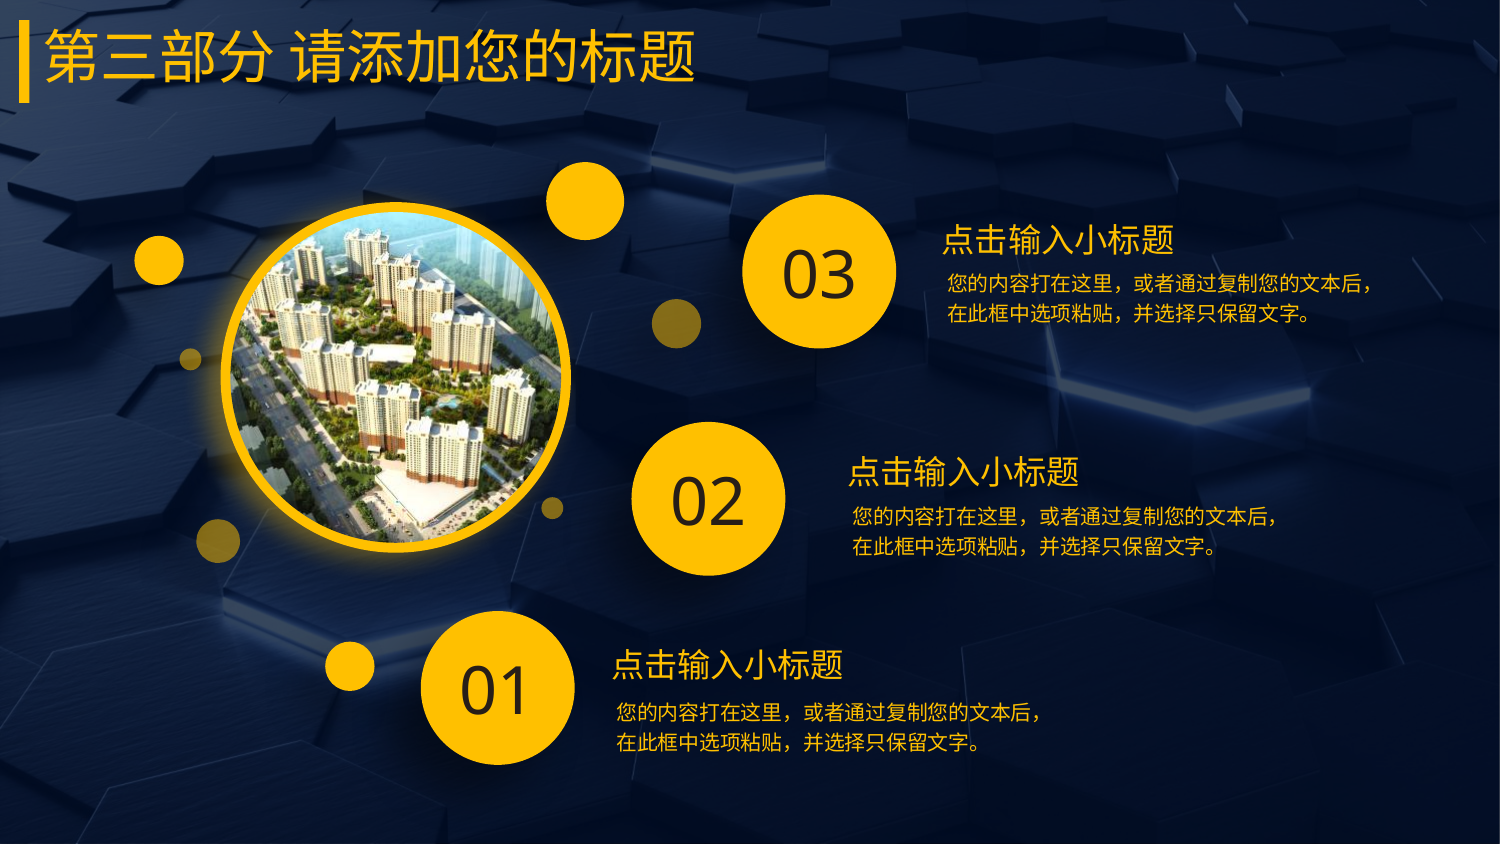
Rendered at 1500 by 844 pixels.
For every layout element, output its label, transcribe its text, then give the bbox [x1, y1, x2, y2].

text_box 您的内容打在这里，或者通过复制您的文本后，在此框中选项粘贴，并选择只保留文字。 [927, 237, 1412, 354]
text_box [194, 517, 243, 566]
text_box [649, 296, 704, 351]
text_box [539, 495, 566, 522]
text_box [228, 209, 564, 545]
text_box 点击输入小标题 [832, 443, 1235, 499]
text_box 点击输入小标题 [927, 211, 1329, 267]
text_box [324, 641, 375, 692]
text_box 您的内容打在这里，或者通过复制您的文本后，在此框中选项粘贴，并选择只保留文字。 [596, 666, 1081, 784]
text_box 01 [418, 608, 577, 767]
text_box 您的内容打在这里，或者通过复制您的文本后，在此框中选项粘贴，并选择只保留文字。 [832, 470, 1329, 588]
text_box 02 [629, 419, 788, 578]
title 第三部分 请添加您的标题 [27, 19, 1258, 92]
text_box [544, 160, 627, 243]
text_box [218, 200, 574, 555]
text_box [177, 346, 204, 373]
text_box [132, 233, 186, 288]
text_box 03 [740, 192, 899, 351]
text_box 点击输入小标题 [596, 636, 999, 692]
